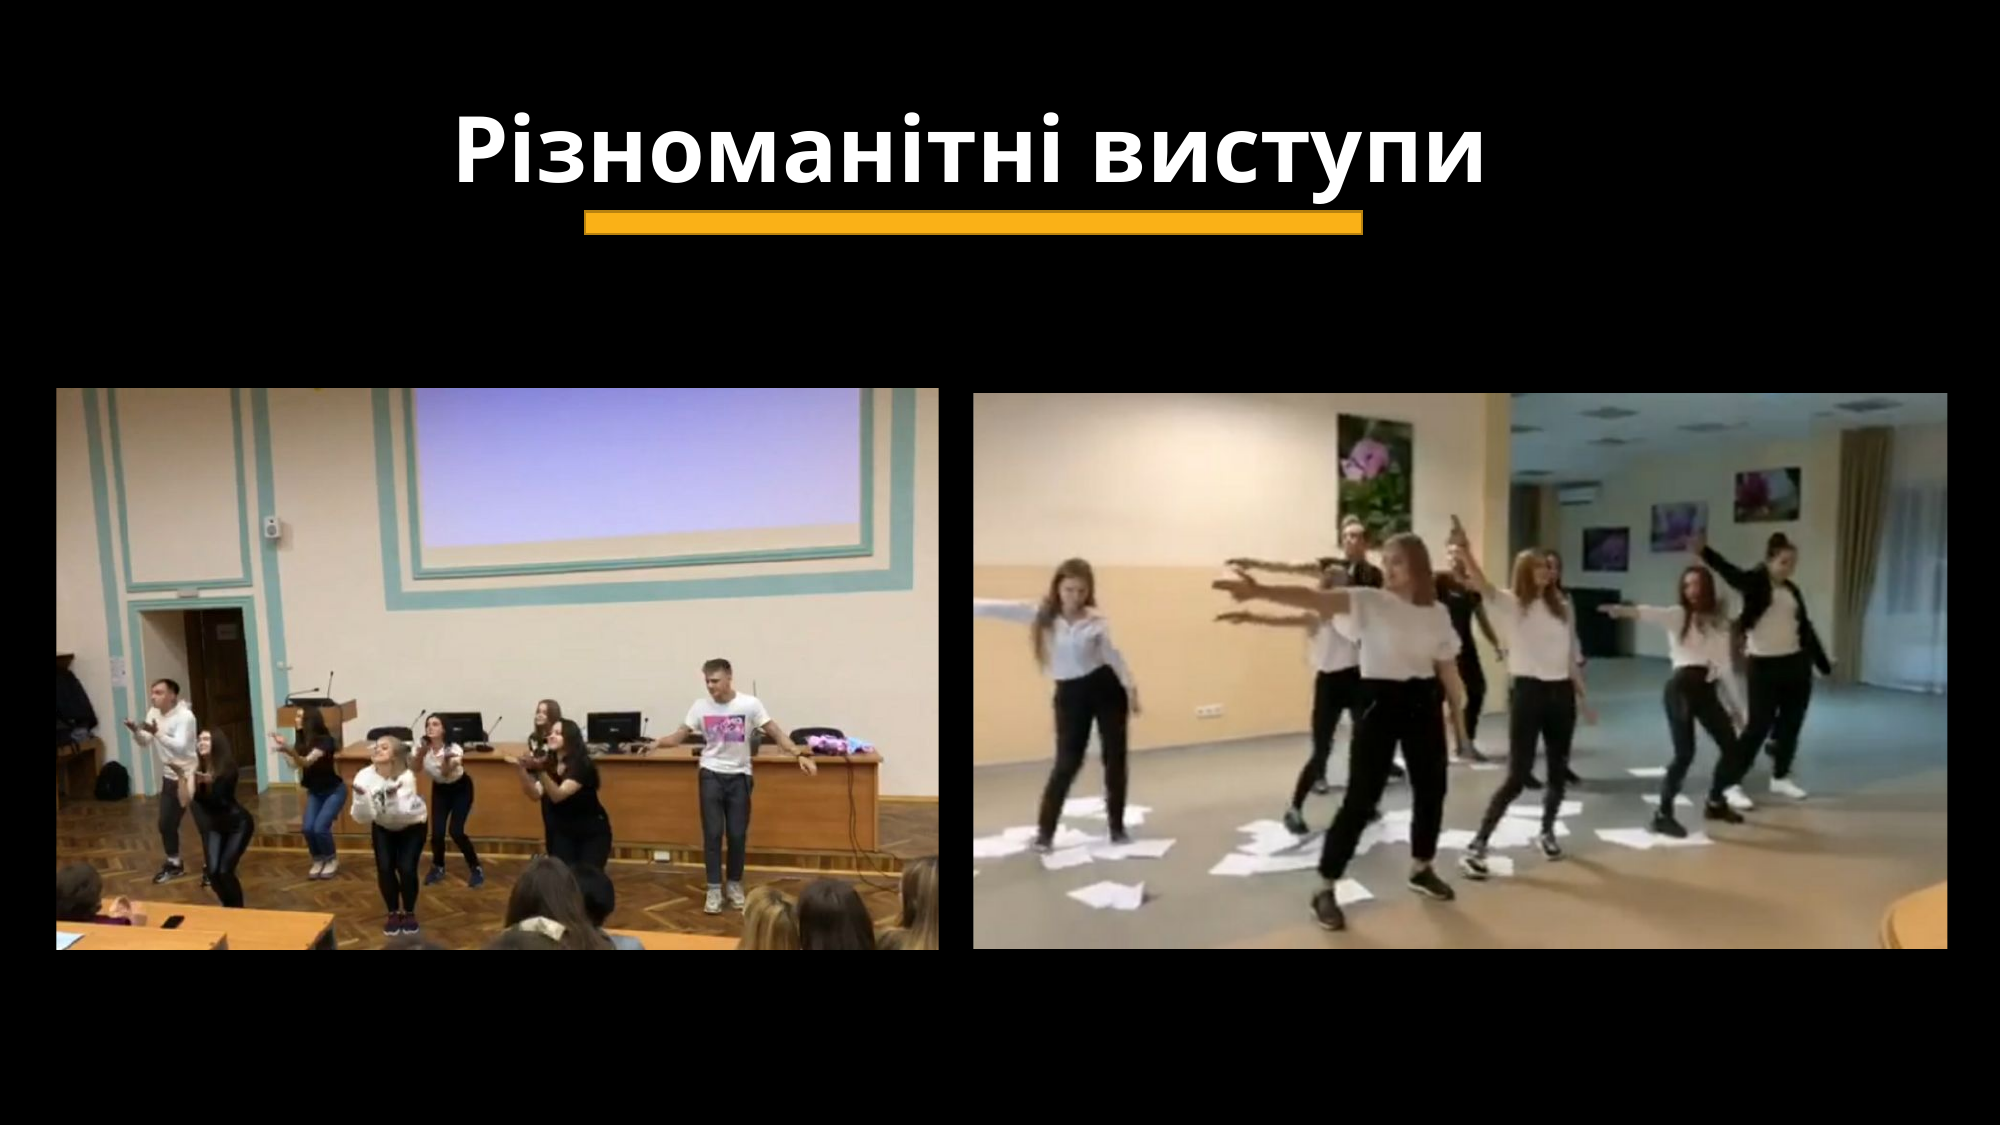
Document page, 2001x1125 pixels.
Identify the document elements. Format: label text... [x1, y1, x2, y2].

picture [56, 388, 939, 950]
text_box Різноманітні виступи [436, 83, 1505, 209]
picture [973, 393, 1948, 949]
text_box [584, 210, 1363, 235]
